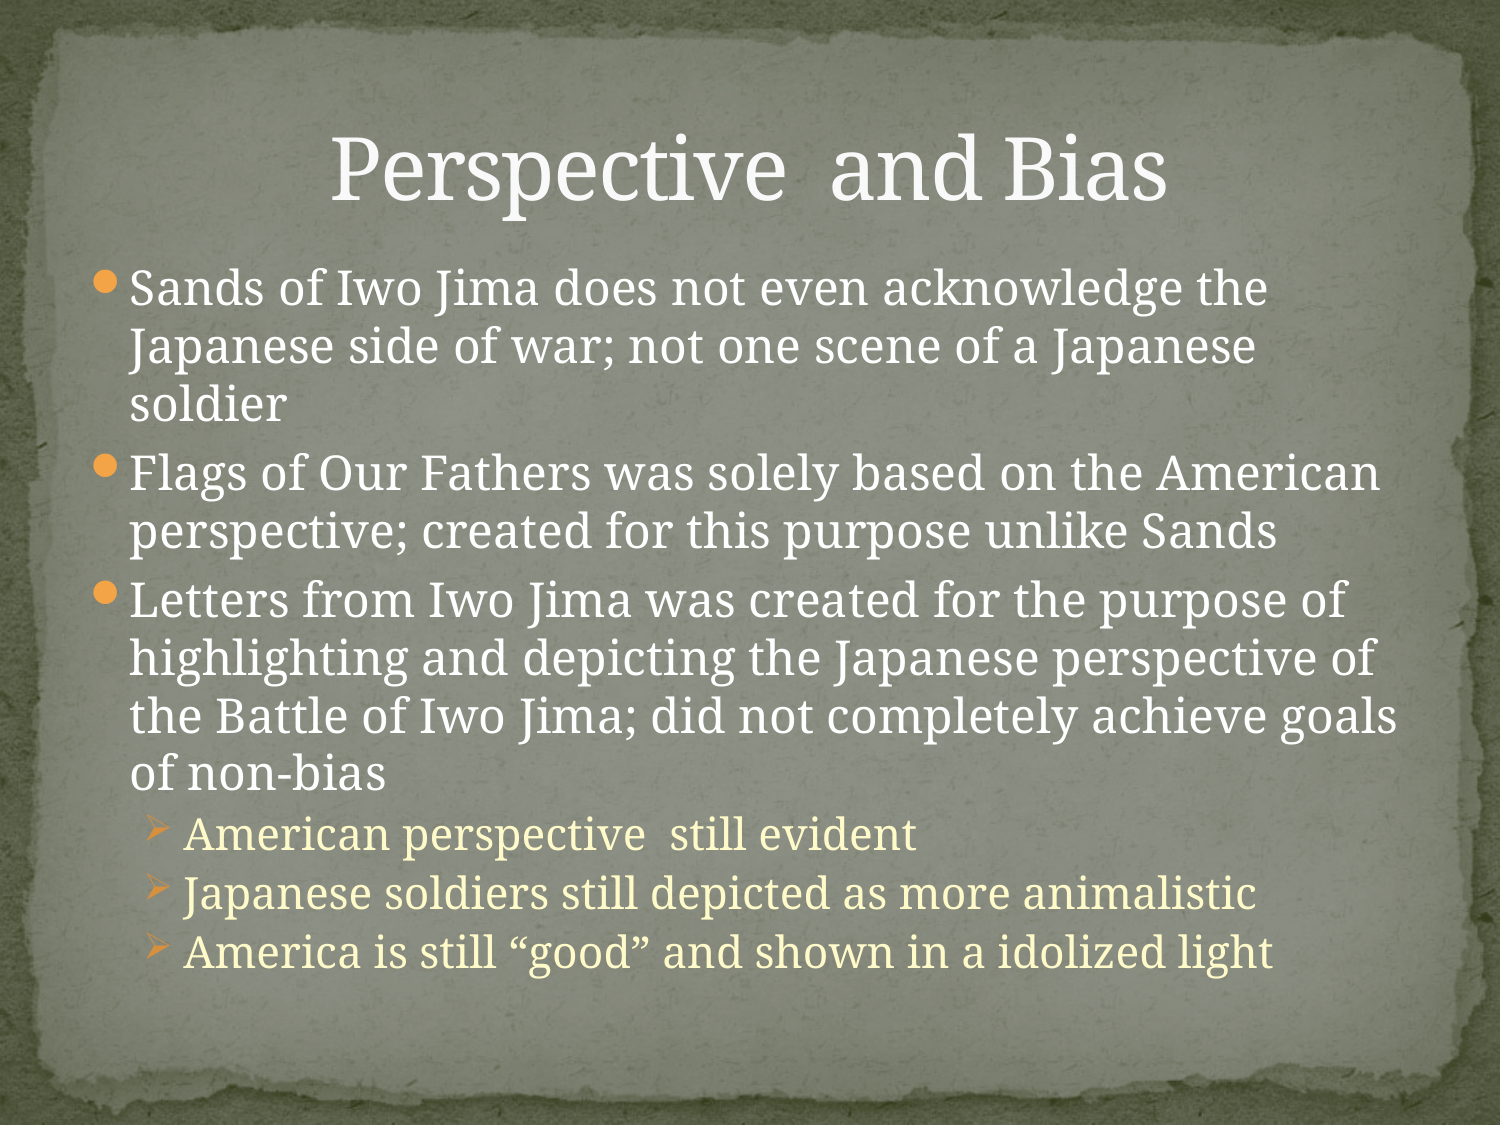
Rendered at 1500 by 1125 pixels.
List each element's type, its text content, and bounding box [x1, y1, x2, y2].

title Perspective and Bias [74, 24, 1425, 225]
list Sands of Iwo Jima does not even acknowledge the Japanese side of war; not one scene of a Japanese soldier Flags of Our Fathers was solely based on the American perspective; created for this purpose unlike Sands Letters from Iwo Jima was created for the purpose of highlighting and depicting the Japanese perspective of the Battle of Iwo Jima; did not completely achieve goals of non-bias American perspective still evident Japanese soldiers still depicted as more animalistic America is still “good” and shown in a idolized light [74, 249, 1426, 1001]
